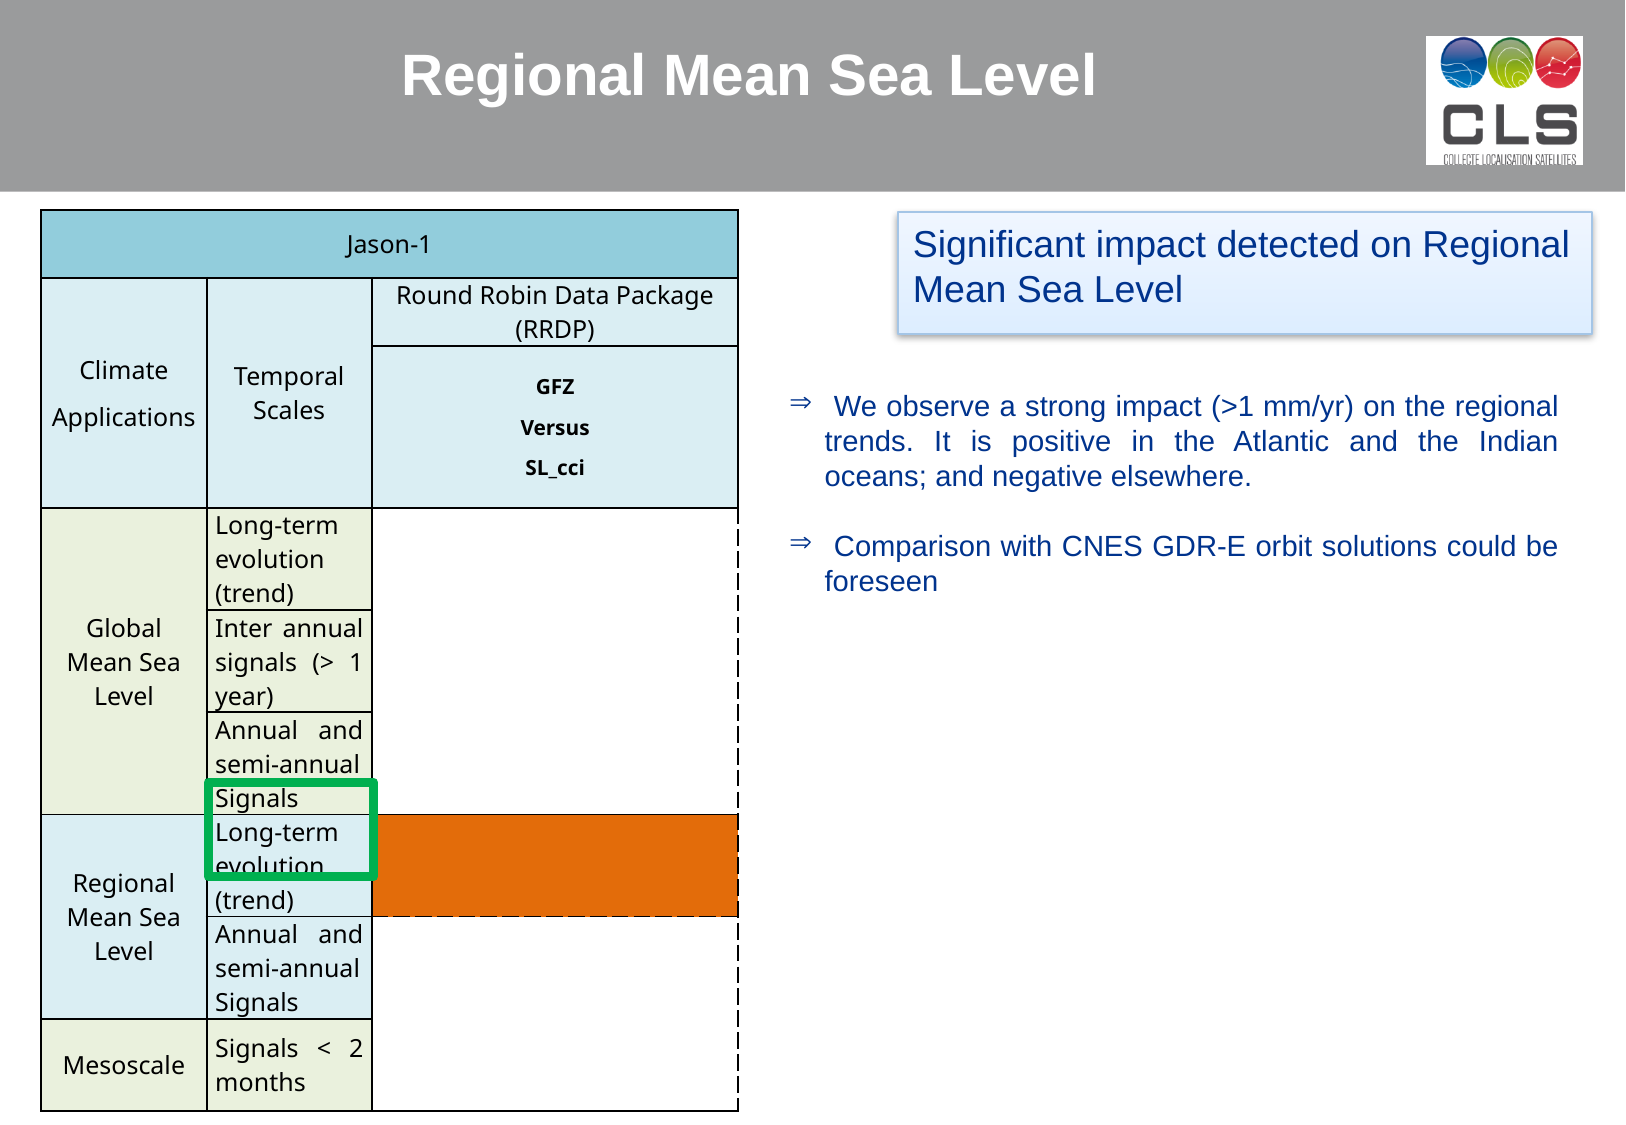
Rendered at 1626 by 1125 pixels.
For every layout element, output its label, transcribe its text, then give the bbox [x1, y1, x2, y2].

table_cell Temporal Scales [208, 279, 371, 507]
table_cell Regional Mean Sea Level [42, 815, 206, 1018]
table_cell Global Mean Sea Level [42, 509, 206, 814]
table_cell Annual and semi-annual Signals [208, 917, 371, 1018]
text_box Significant impact detected on Regional Mean Sea Level [897, 211, 1593, 335]
table_cell Inter annual signals (> 1 year) [208, 611, 371, 711]
table_cell [373, 509, 738, 814]
table_cell Round Robin Data Package (RRDP) [373, 279, 737, 345]
table_cell Long-term evolution (trend) [208, 879, 371, 916]
table_header Jason-1 [42, 211, 737, 277]
text_box [206, 780, 376, 879]
text_box Regional Mean Sea Level [386, 40, 1162, 119]
table_cell [373, 815, 738, 917]
table_cell Long-term evolution (trend) [208, 509, 371, 609]
table_cell Climate Applications [42, 279, 206, 507]
table_cell GFZ Versus SL_cci [373, 347, 737, 507]
table_cell Signals < 2 months [208, 1020, 371, 1110]
table_cell Mesoscale [42, 1020, 206, 1110]
picture [1426, 36, 1583, 165]
table_cell Annual and semi-annual Signals [208, 713, 371, 780]
table_cell [373, 917, 738, 1110]
text_box We observe a strong impact (>1 mm/yr) on the regional trends. It is positive in the Atlantic and the Indian oceans; and negative elsewhere. Comparison with CNES GDR-E orbit solutions could be foreseen [774, 379, 1575, 640]
